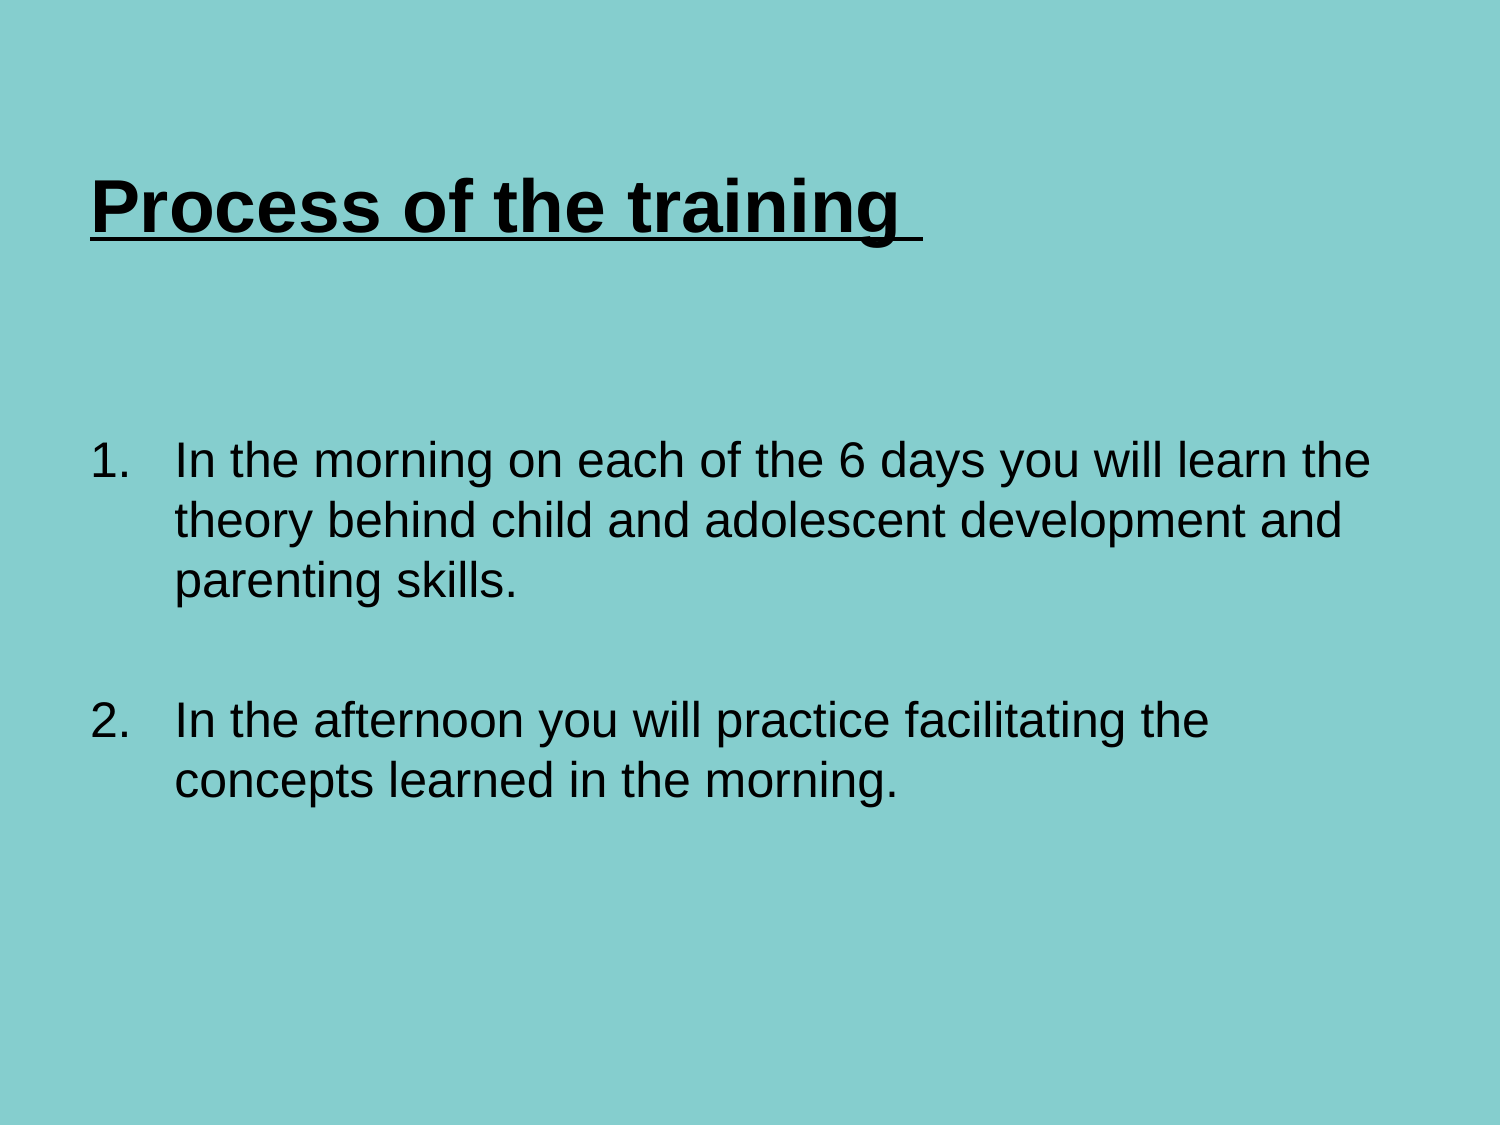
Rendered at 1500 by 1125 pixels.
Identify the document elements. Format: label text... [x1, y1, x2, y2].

title Process of the training [75, 149, 1438, 350]
list In the morning on each of the 6 days you will learn the theory behind child and adolescent development and parenting skills. In the afternoon you will practice facilitating the concepts learned in the morning. [75, 350, 1438, 913]
